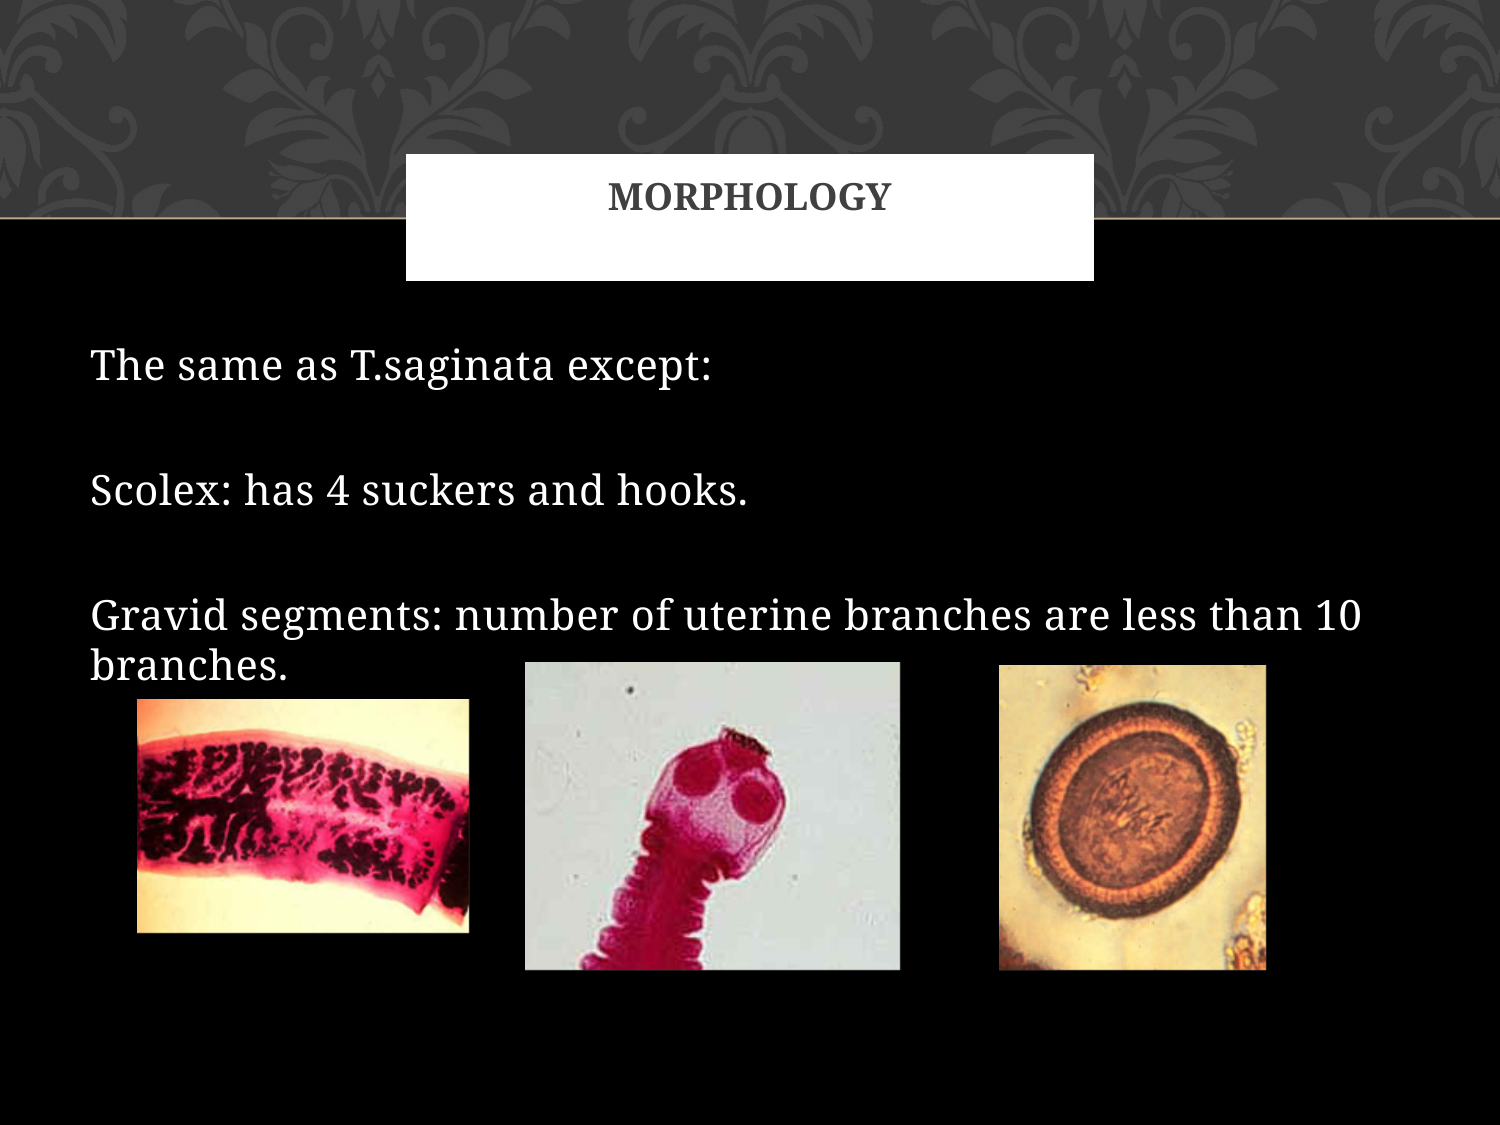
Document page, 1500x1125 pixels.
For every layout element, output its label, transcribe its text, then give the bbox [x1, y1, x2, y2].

picture [524, 662, 902, 973]
title Morphology [406, 154, 1094, 281]
list The same as T.saginata except: Scolex: has 4 suckers and hooks. Gravid segments: number of uterine branches are less than 10 branches. [75, 331, 1425, 1000]
picture [137, 699, 471, 935]
picture [999, 665, 1268, 973]
